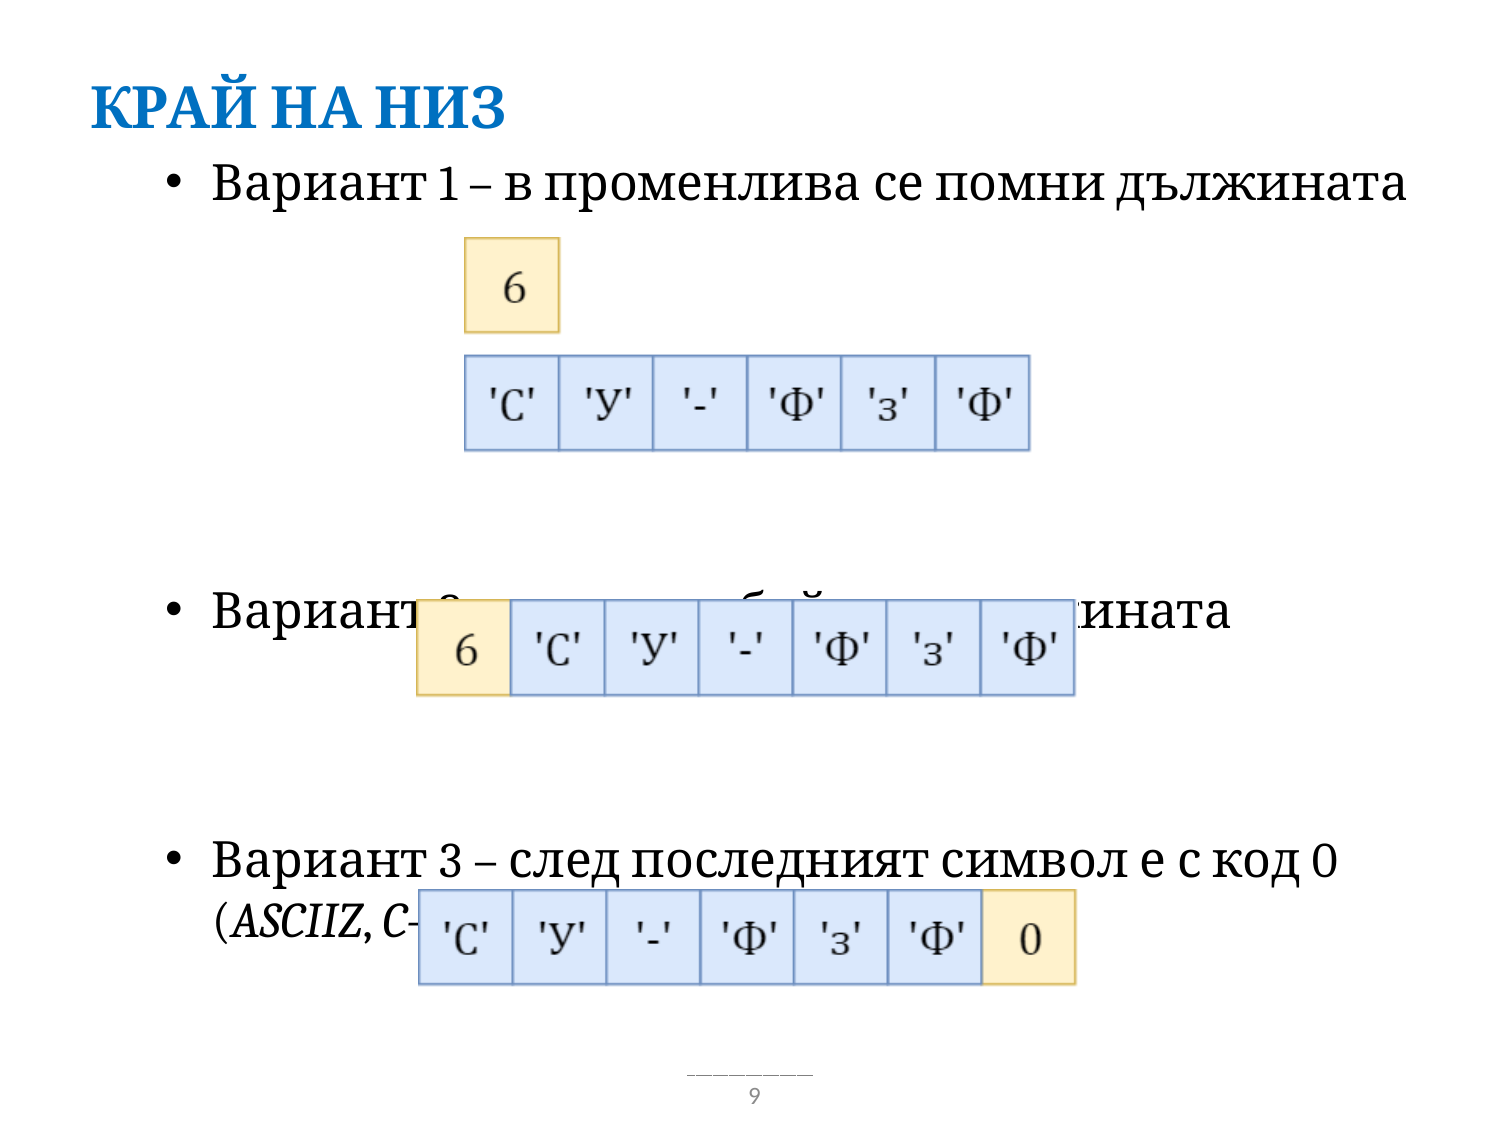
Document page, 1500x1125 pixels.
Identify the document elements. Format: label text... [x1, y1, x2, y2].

list Край на низ Вариант 1 – в променлива се помни дължината Вариант 2 – първият байт е с дължината Вариант 3 – след последният символ е с код 0 (ASCIIZ, C-string, null-terminated) [75, 62, 1450, 1063]
picture [416, 599, 1078, 699]
picture [464, 237, 1033, 454]
slide_number 9 [579, 1065, 930, 1125]
picture [417, 888, 1080, 988]
